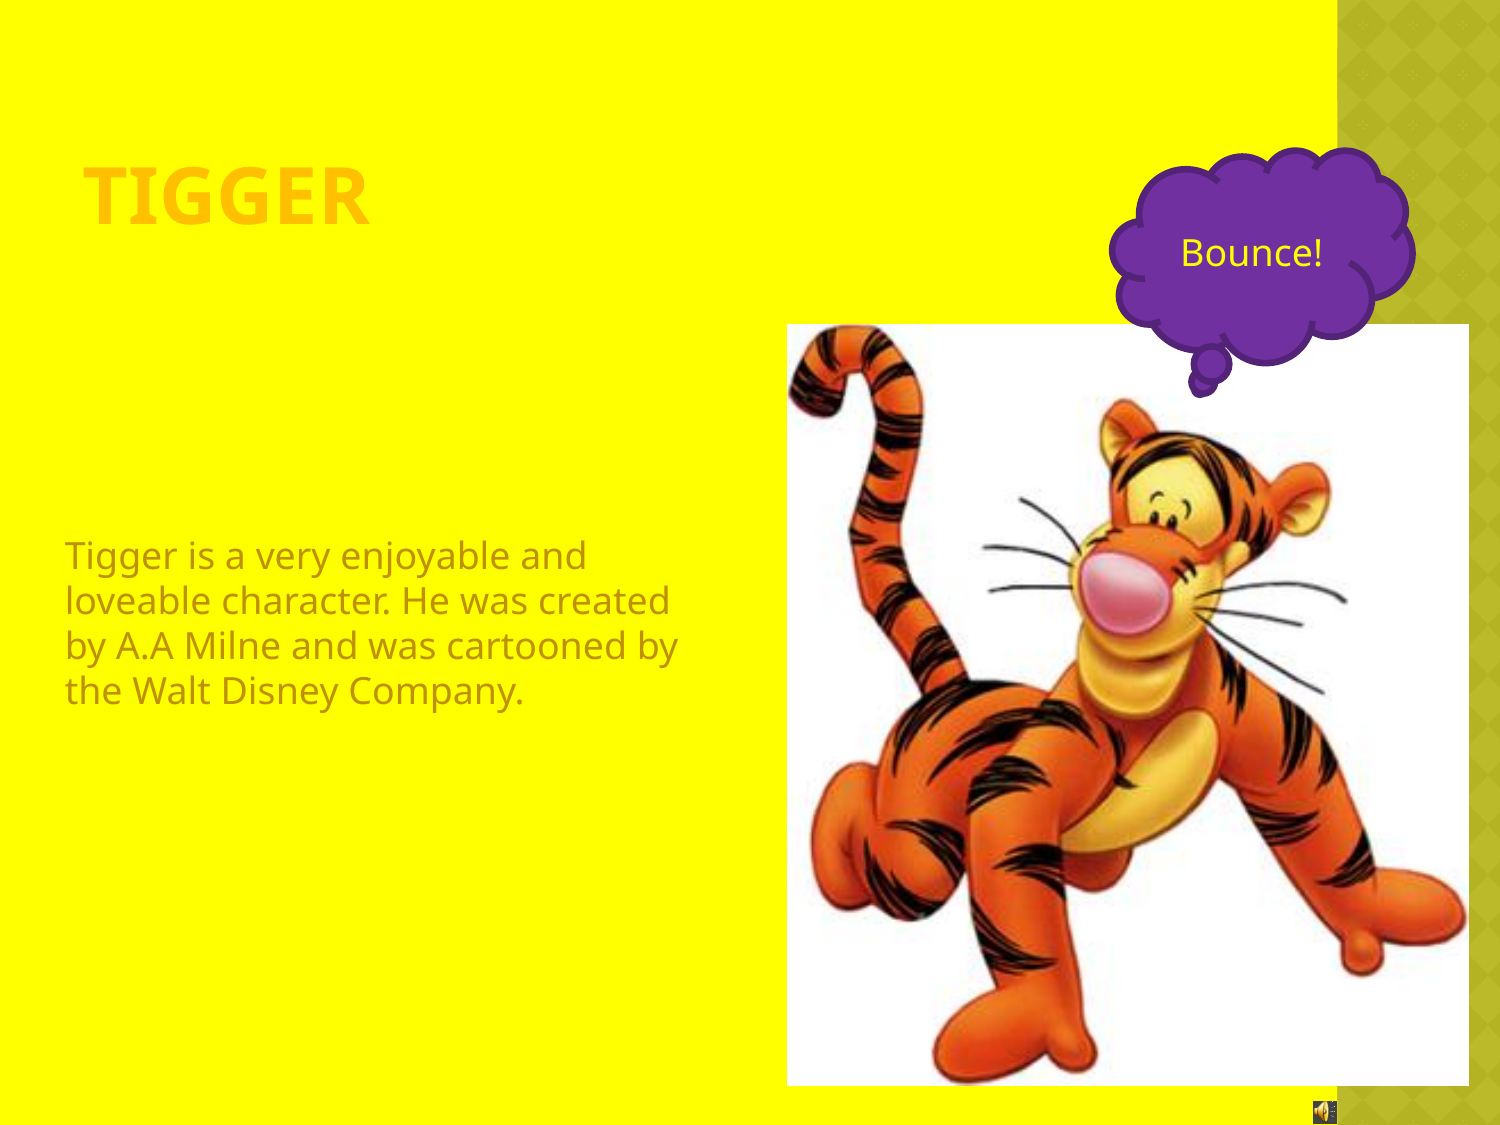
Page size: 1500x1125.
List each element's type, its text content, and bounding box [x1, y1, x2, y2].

text_box Bounce! [1108, 147, 1416, 322]
text_box Tigger is a very enjoyable and loveable character. He was created by A.A Milne and was cartooned by the Walt Disney Company. [50, 524, 700, 720]
picture [1312, 1099, 1338, 1125]
picture [787, 324, 1470, 1087]
title Tigger [75, 52, 1263, 240]
